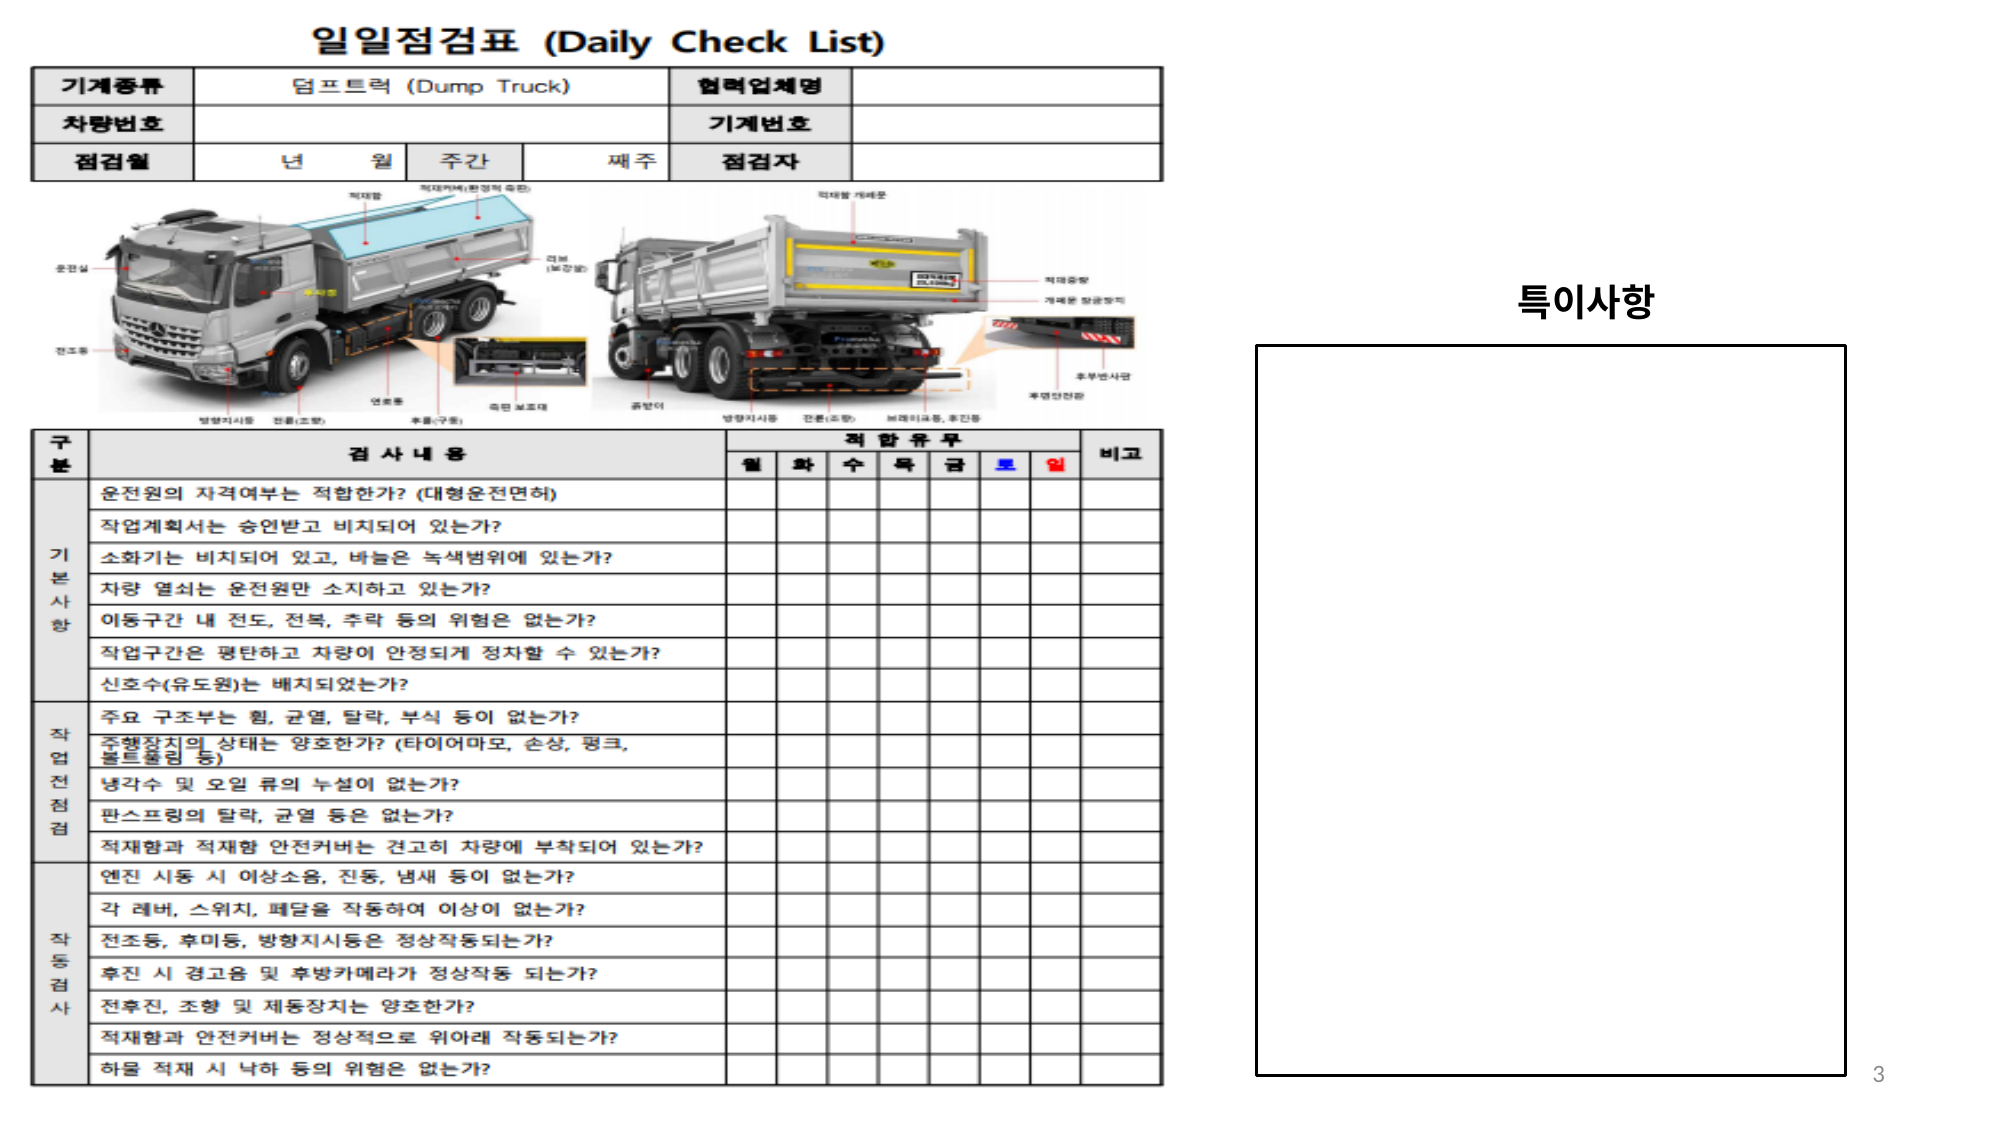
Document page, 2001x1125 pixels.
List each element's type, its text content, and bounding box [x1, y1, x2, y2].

text_box 특이사항 [1199, 271, 1877, 332]
text_box [1255, 344, 1847, 1077]
slide_number 3 [1433, 1042, 1900, 1103]
picture [19, 6, 1183, 1104]
